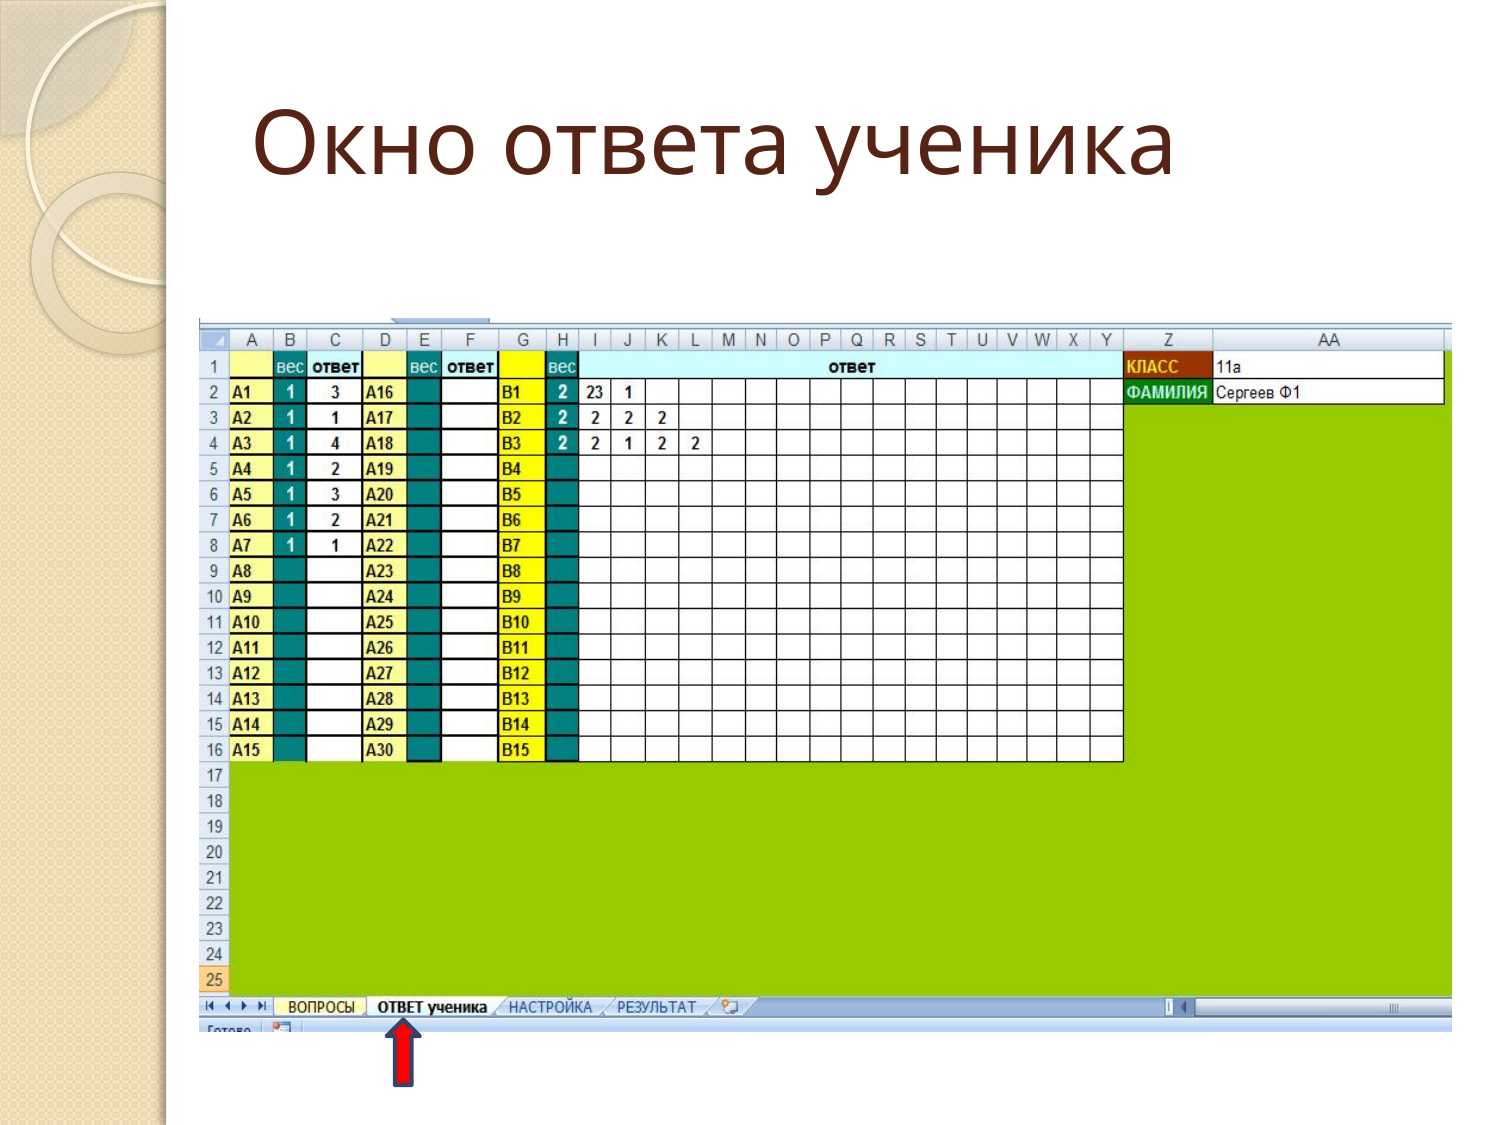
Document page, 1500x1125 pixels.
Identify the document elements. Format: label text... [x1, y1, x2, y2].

text_box [392, 1042, 414, 1088]
title Окно ответа ученика [235, 45, 1466, 233]
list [199, 318, 1452, 1032]
